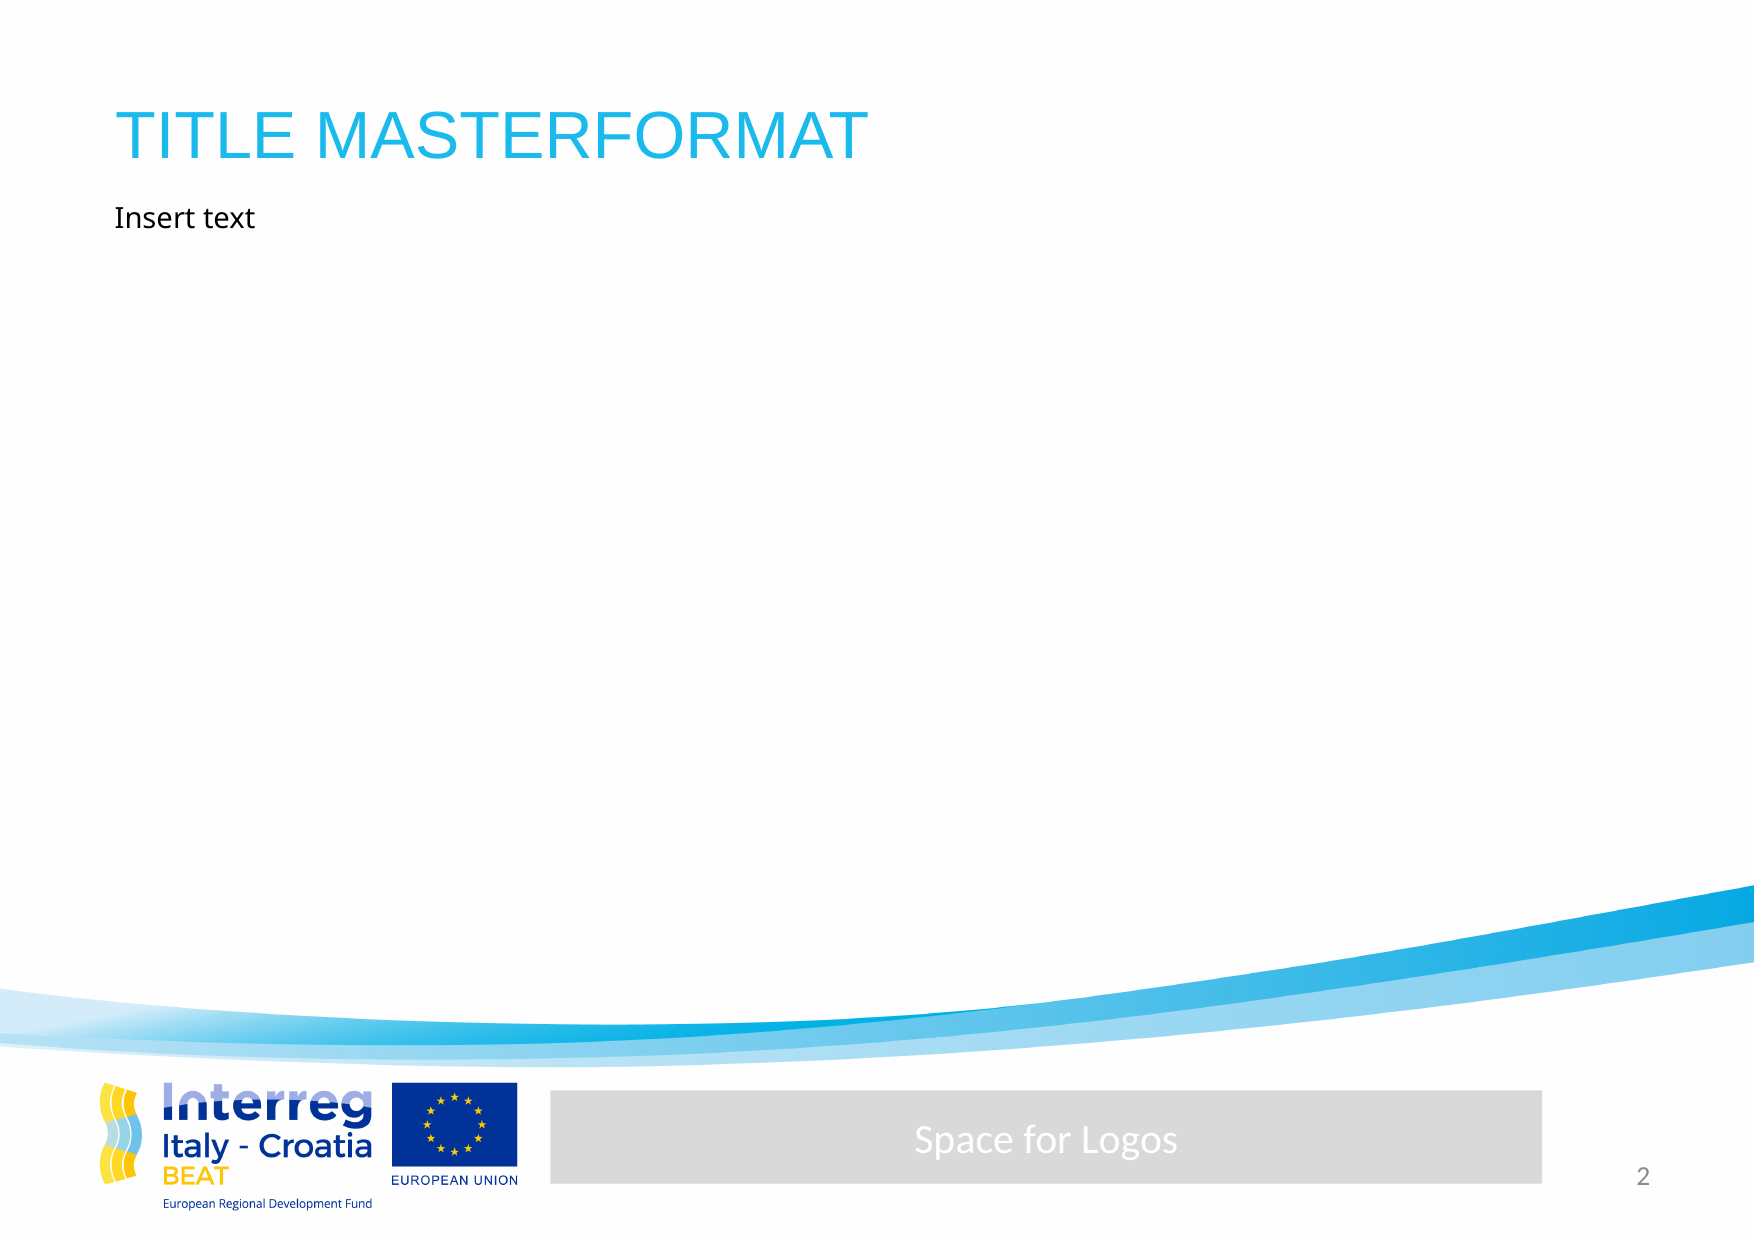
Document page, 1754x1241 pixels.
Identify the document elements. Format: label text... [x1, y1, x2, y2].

text_box TITLE MASTERFORMAT [97, 83, 1656, 181]
picture [0, 0, 1754, 1241]
slide_number 2 [1607, 1141, 1666, 1208]
text_box Space for Logos [549, 1089, 1543, 1185]
text_box Insert text [99, 191, 1658, 851]
